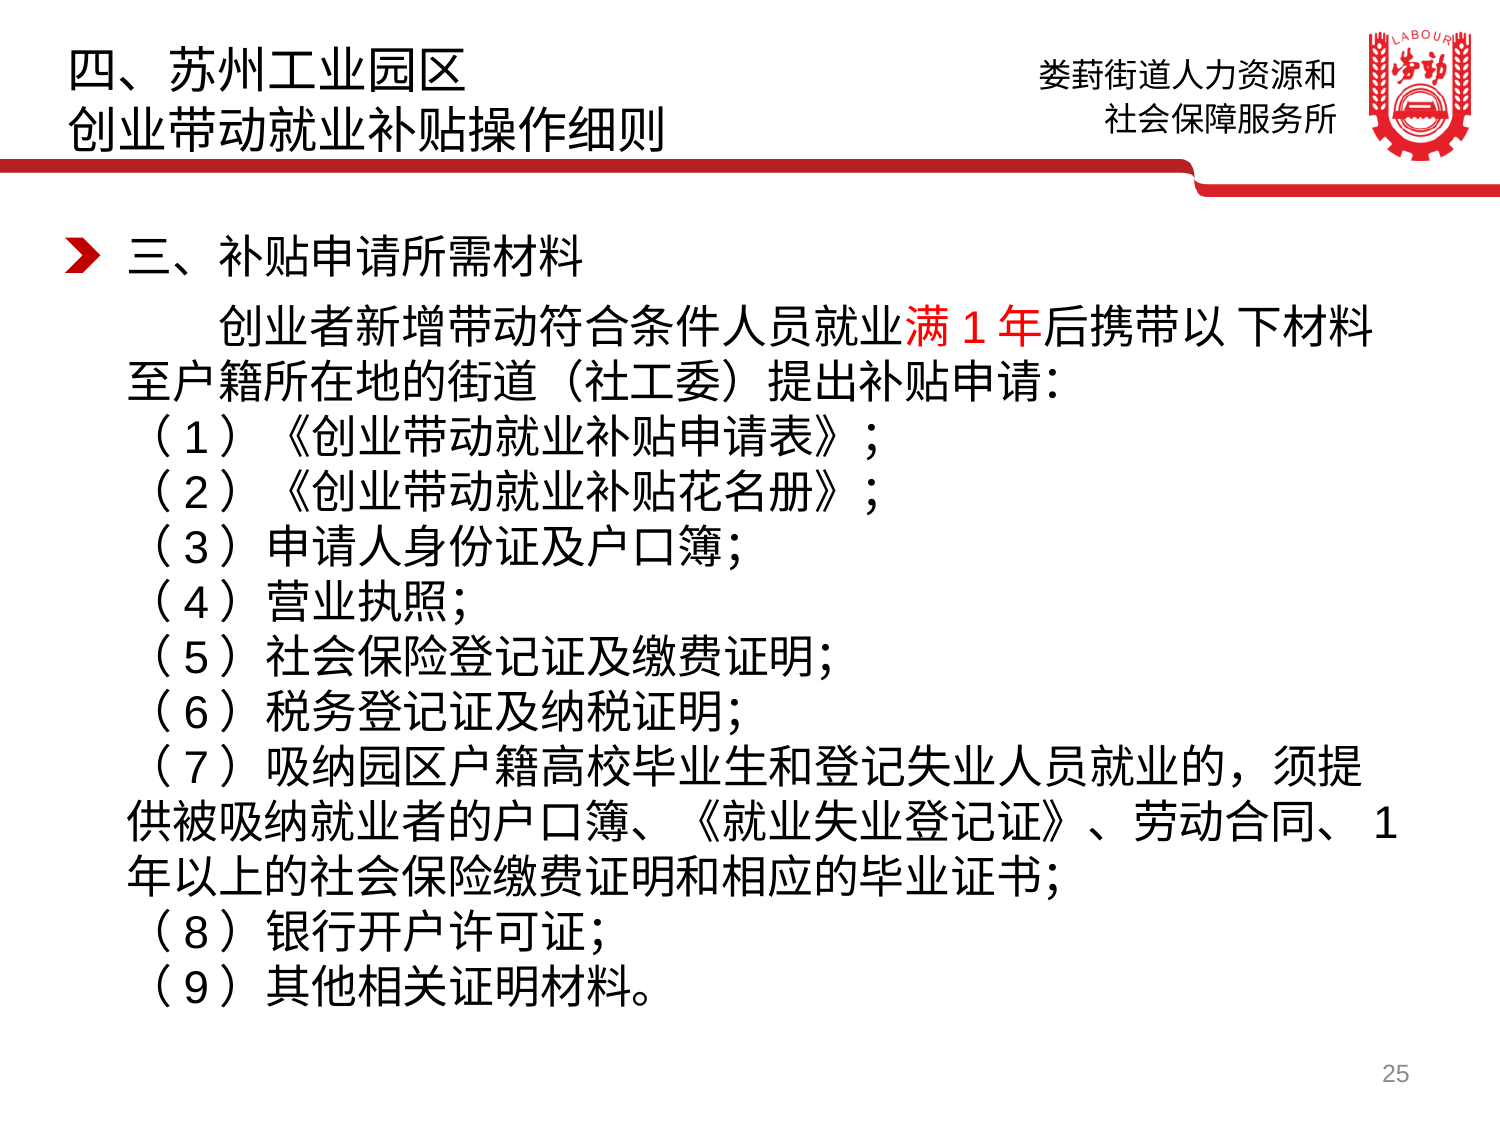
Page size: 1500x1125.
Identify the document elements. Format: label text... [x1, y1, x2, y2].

text_box 四、苏州工业园区 创业带动就业补贴操作细则 [53, 30, 1022, 166]
text_box 三、补贴申请所需材料 [112, 219, 857, 290]
text_box [62, 235, 103, 276]
slide_number 25 [1074, 1042, 1425, 1103]
text_box 创业者新增带动符合条件人员就业满1年后携带以 下材料至户籍所在地的街道（社工委）提出补贴申请： （1）《创业带动就业补贴申请表》； （2）《创业带动就业补贴花名册》； （3）申请人身份证及户口簿； （4）营业执照； （5）社会保险登记证及缴费证明； （6）税务登记证及纳税证明； （7）吸纳园区户籍高校毕业生和登记失业人员就业的，须提供被吸纳就业者的户口簿、《就业失业登记证》、劳动合同、1年以上的社会保险缴费证明和相应的毕业证书； （8）银行开户许可证； （9）其他相关证明材料。 [112, 290, 1424, 1021]
picture [0, 30, 1500, 197]
